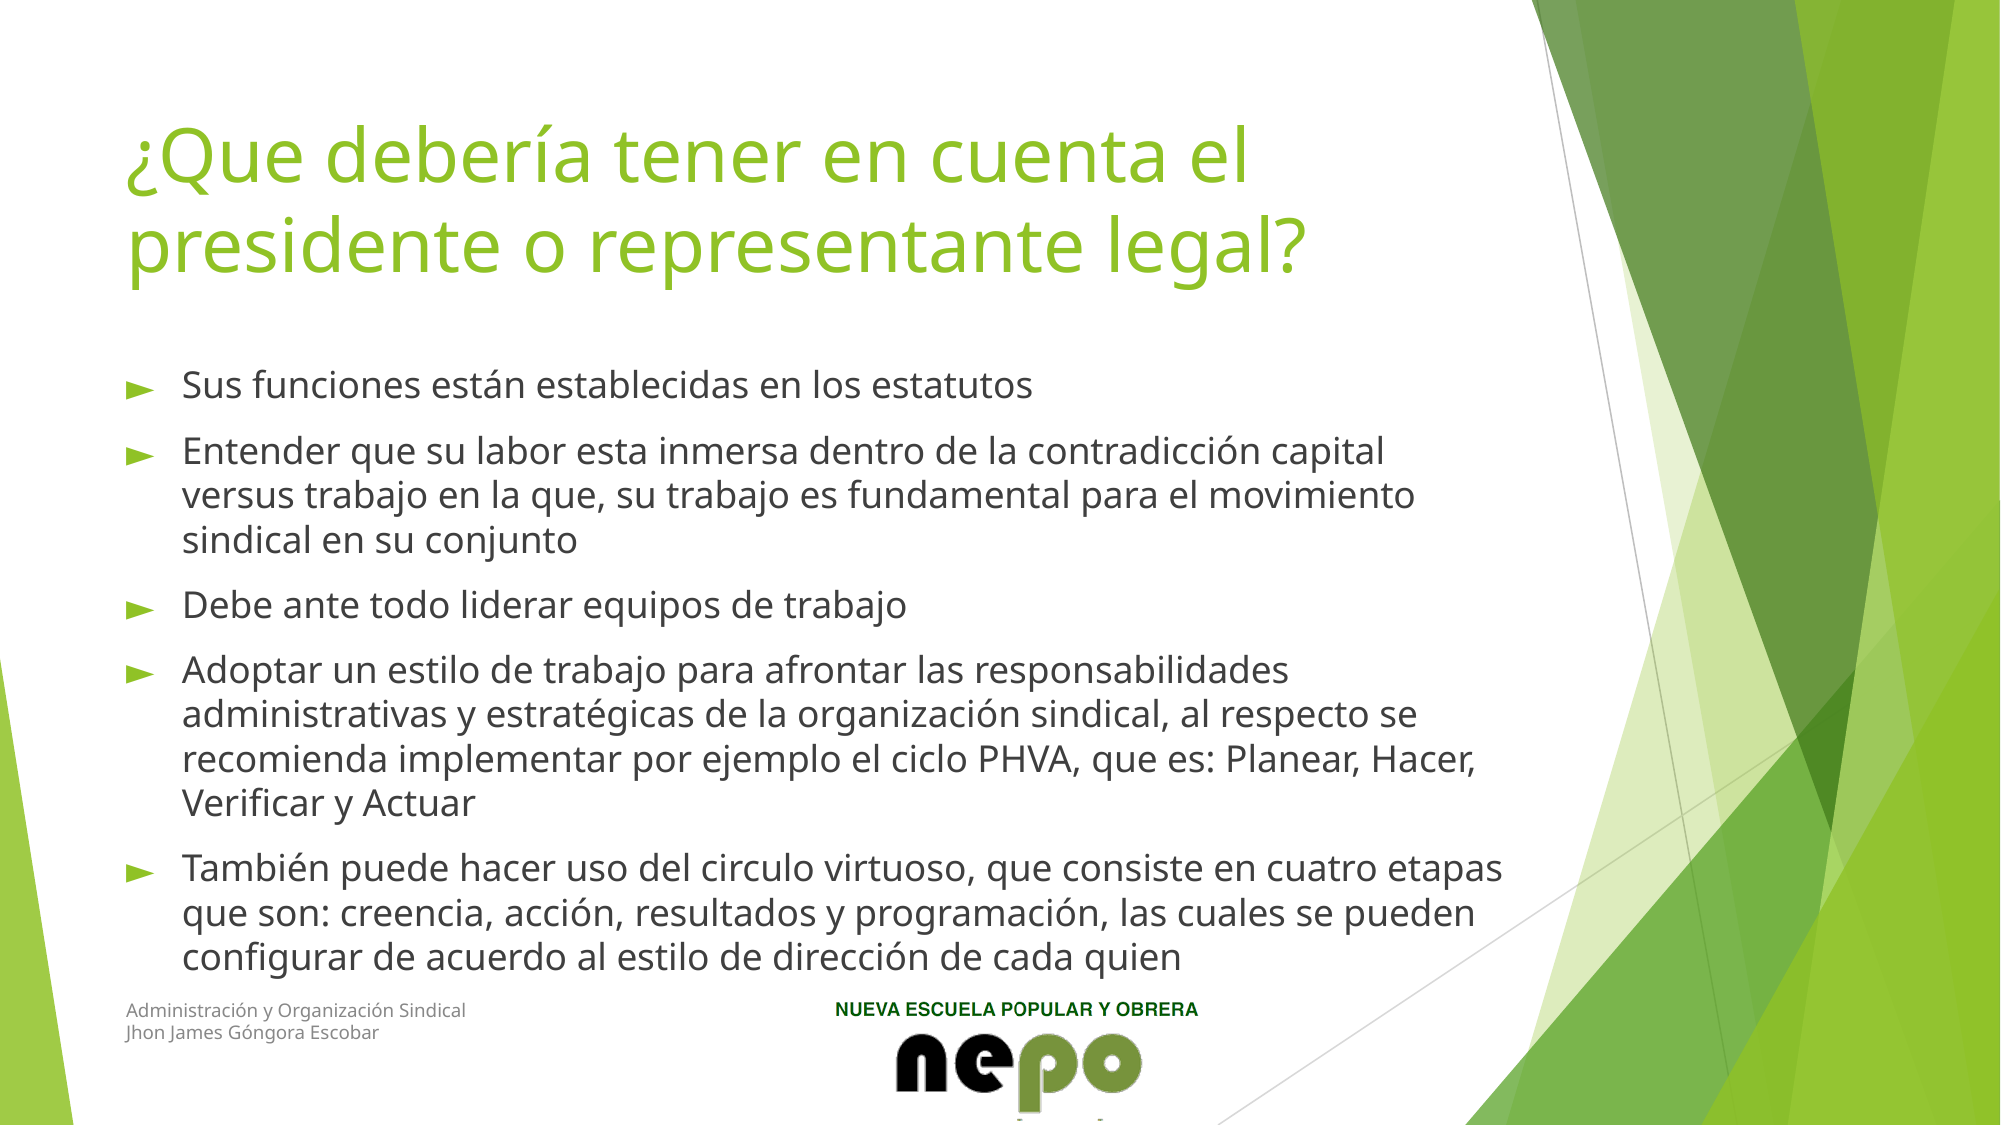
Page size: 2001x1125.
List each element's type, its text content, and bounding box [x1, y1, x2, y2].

list Sus funciones están establecidas en los estatutos Entender que su labor esta inmersa dentro de la contradicción capital versus trabajo en la que, su trabajo es fundamental para el movimiento sindical en su conjunto Debe ante todo liderar equipos de trabajo Adoptar un estilo de trabajo para afrontar las responsabilidades administrativas y estratégicas de la organización sindical, al respecto se recomienda implementar por ejemplo el ciclo PHVA, que es: Planear, Hacer, Verificar y Actuar También puede hacer uso del circulo virtuoso, que consiste en cuatro etapas que son: creencia, acción, resultados y programación, las cuales se pueden configurar de acuerdo al estilo de dirección de cada quien [111, 354, 1522, 992]
title ¿Que debería tener en cuenta el presidente o representante legal? [111, 99, 1522, 317]
picture [831, 990, 1203, 1125]
footer Administración y Organización Sindical Jhon James Góngora Escobar [111, 991, 829, 1051]
